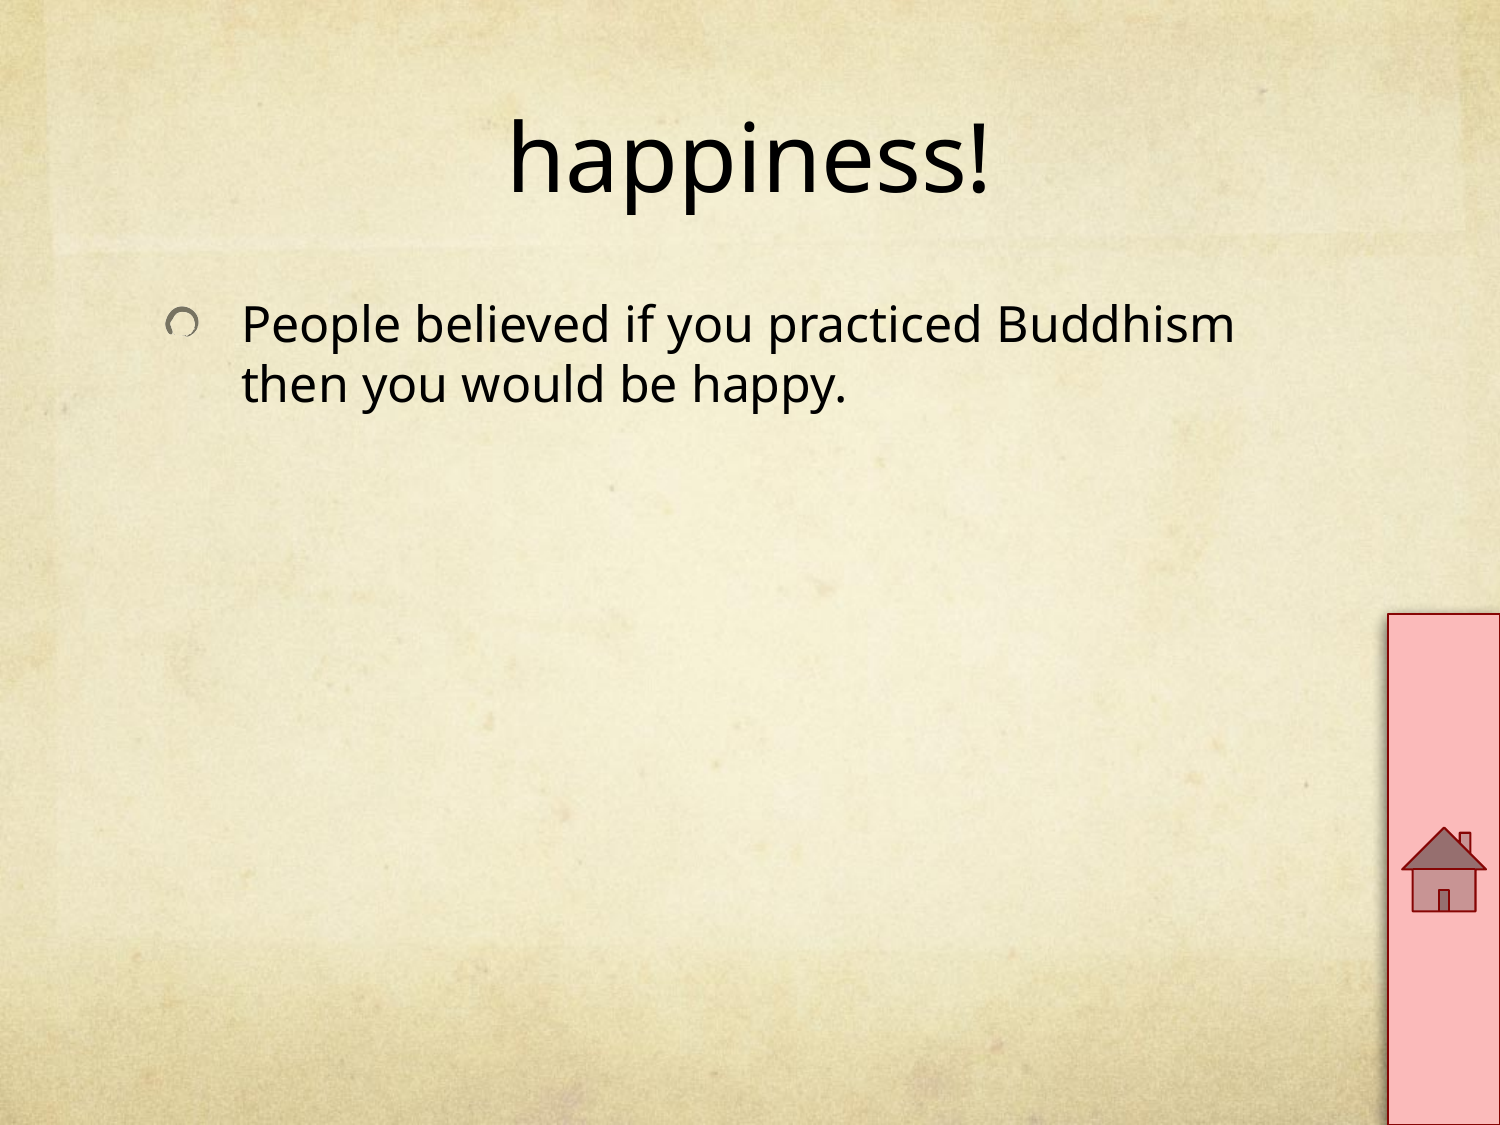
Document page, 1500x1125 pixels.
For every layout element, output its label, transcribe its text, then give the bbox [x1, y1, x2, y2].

list People believed if you practiced Buddhism then you would be happy. [150, 284, 1350, 950]
picture [0, 0, 1500, 1125]
title happiness! [150, 82, 1350, 225]
text_box [1387, 613, 1500, 1125]
